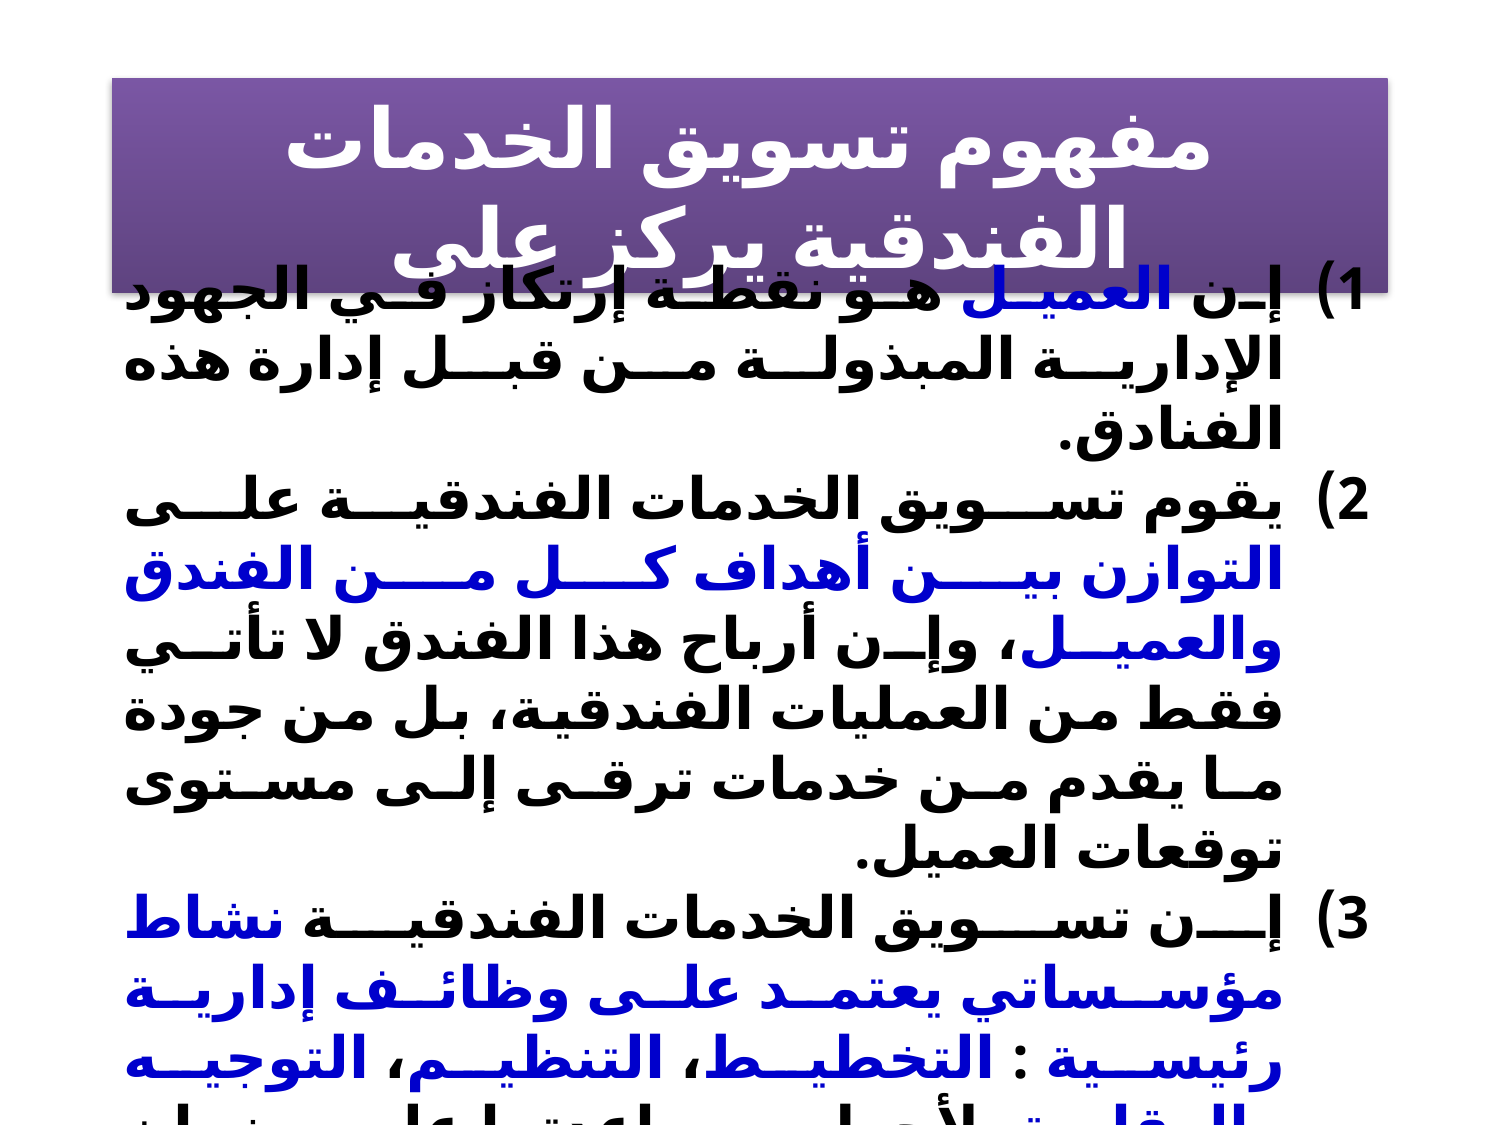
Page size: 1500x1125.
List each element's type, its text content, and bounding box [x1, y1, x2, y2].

text_box مفهوم تسويق الخدمات الفندقية يركز على [112, 78, 1388, 293]
text_box إن العميل هو نقطة إرتكاز في الجهود الإدارية المبذولة من قبل إدارة هذه الفنادق. يقوم تسويق الخدمات الفندقية على التوازن بين أهداف كل من الفندق والعميل، وإن أرباح هذا الفندق لا تأتي فقط من العمليات الفندقية، بل من جودة ما يقدم من خدمات ترقى إلى مستوى توقعات العميل. إن تسويق الخدمات الفندقية نشاط مؤسساتي يعتمد على وظائف إدارية رئيسية : التخطيط، التنظيم، التوجيه والرقابة، لأجل مساعدتها على ضمان استمرارية النجاح بأسلوب علمي صحيح. [108, 243, 1385, 1125]
